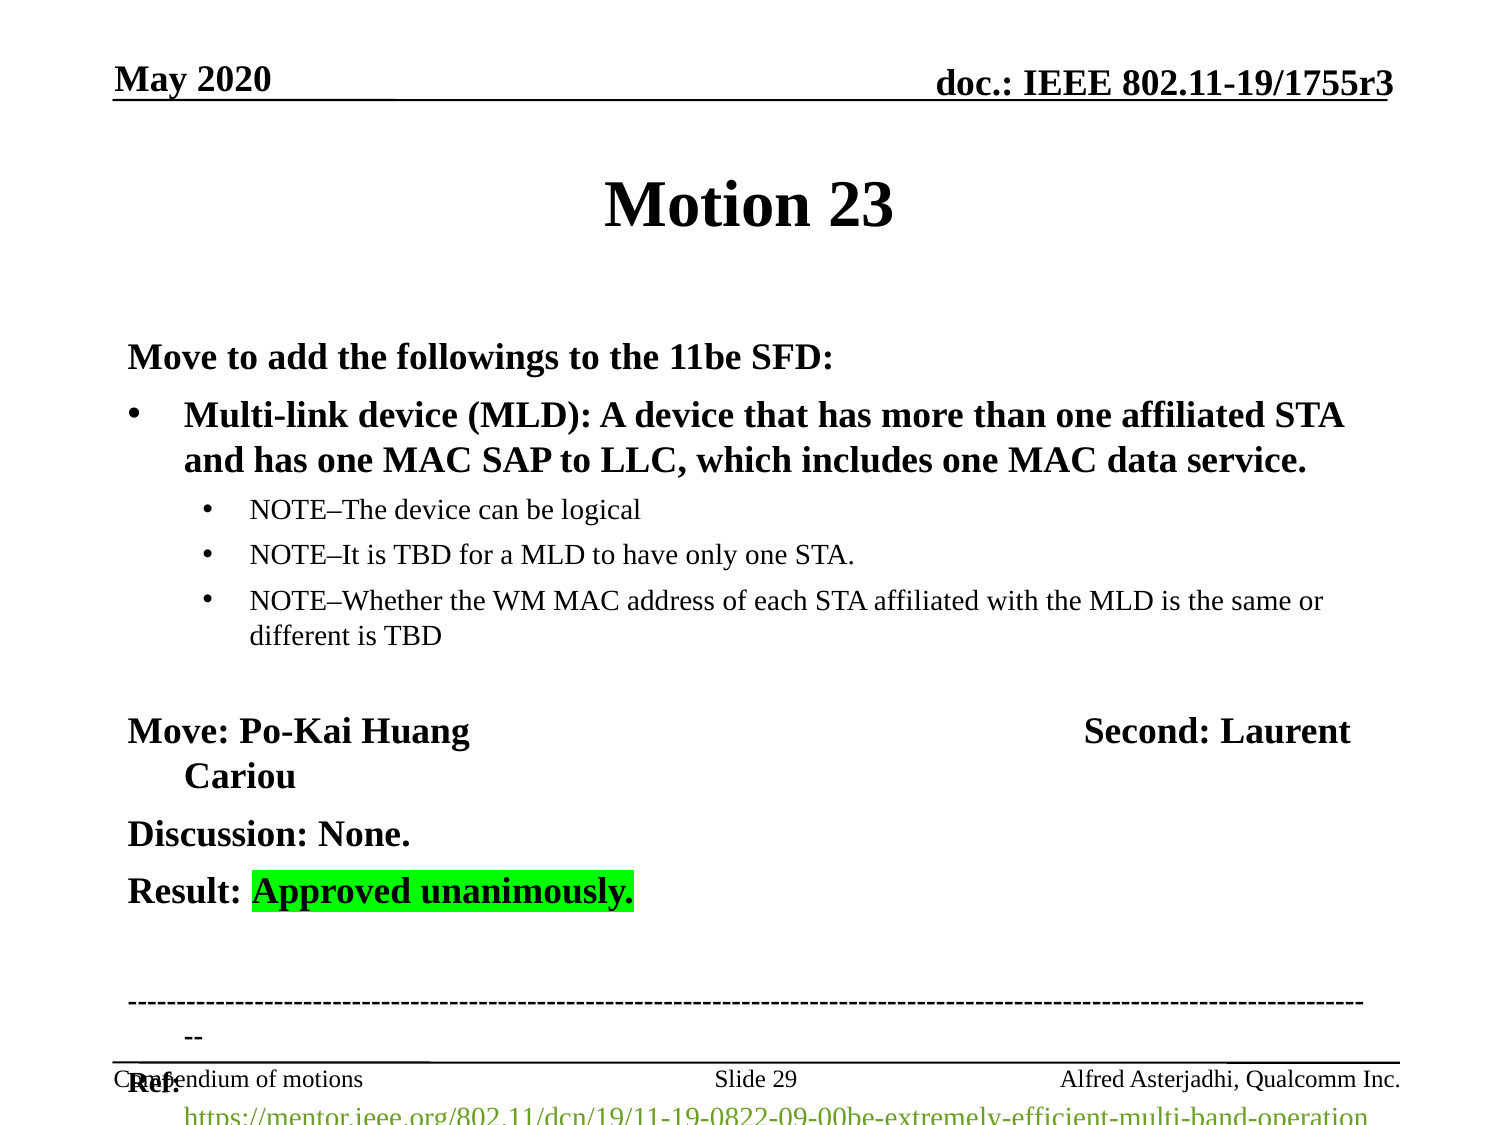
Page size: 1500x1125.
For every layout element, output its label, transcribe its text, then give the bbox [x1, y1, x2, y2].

slide_number Slide 29 [712, 1061, 800, 1123]
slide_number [114, 54, 423, 100]
footer Alfred Asterjadhi, Qualcomm Inc. [878, 1061, 1402, 1093]
title Motion 23 [112, 112, 1388, 288]
list Move to add the followings to the 11be SFD: Multi-link device (MLD): A device that has more than one affiliated STA and has one MAC SAP to LLC, which includes one MAC data service. NOTE–The device can be logical NOTE–It is TBD for a MLD to have only one STA. NOTE–Whether the WM MAC address of each STA affiliated with the MLD is the same or different is TBD Move: Po-Kai Huang Second: Laurent Cariou Discussion: None. Result: Approved unanimously. --------------------------------------------------------------------------------------------------------------------------------- Ref: https://mentor.ieee.org/802.11/dcn/19/11-19-0822-09-00be-extremely-efficient-multi-band-operation.pptx [112, 324, 1388, 1063]
